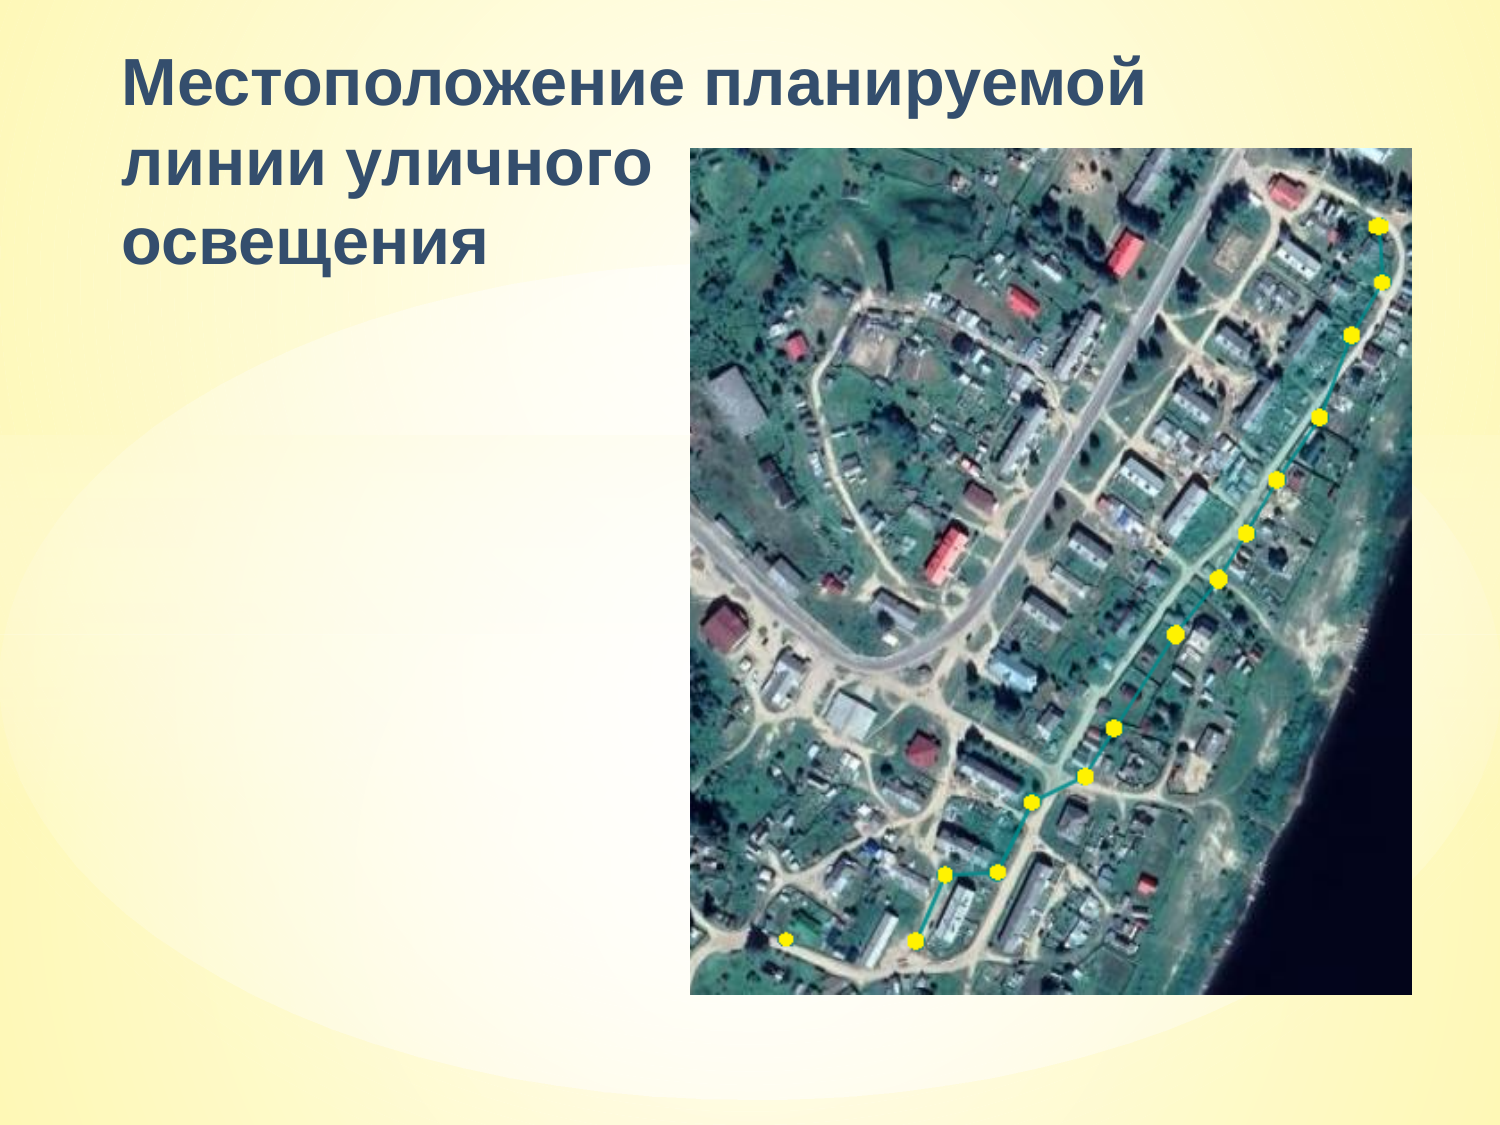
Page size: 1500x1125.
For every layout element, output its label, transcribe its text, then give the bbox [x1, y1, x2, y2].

title Местоположение планируемой линии уличного освещения [76, 30, 1375, 244]
picture [690, 148, 1412, 995]
